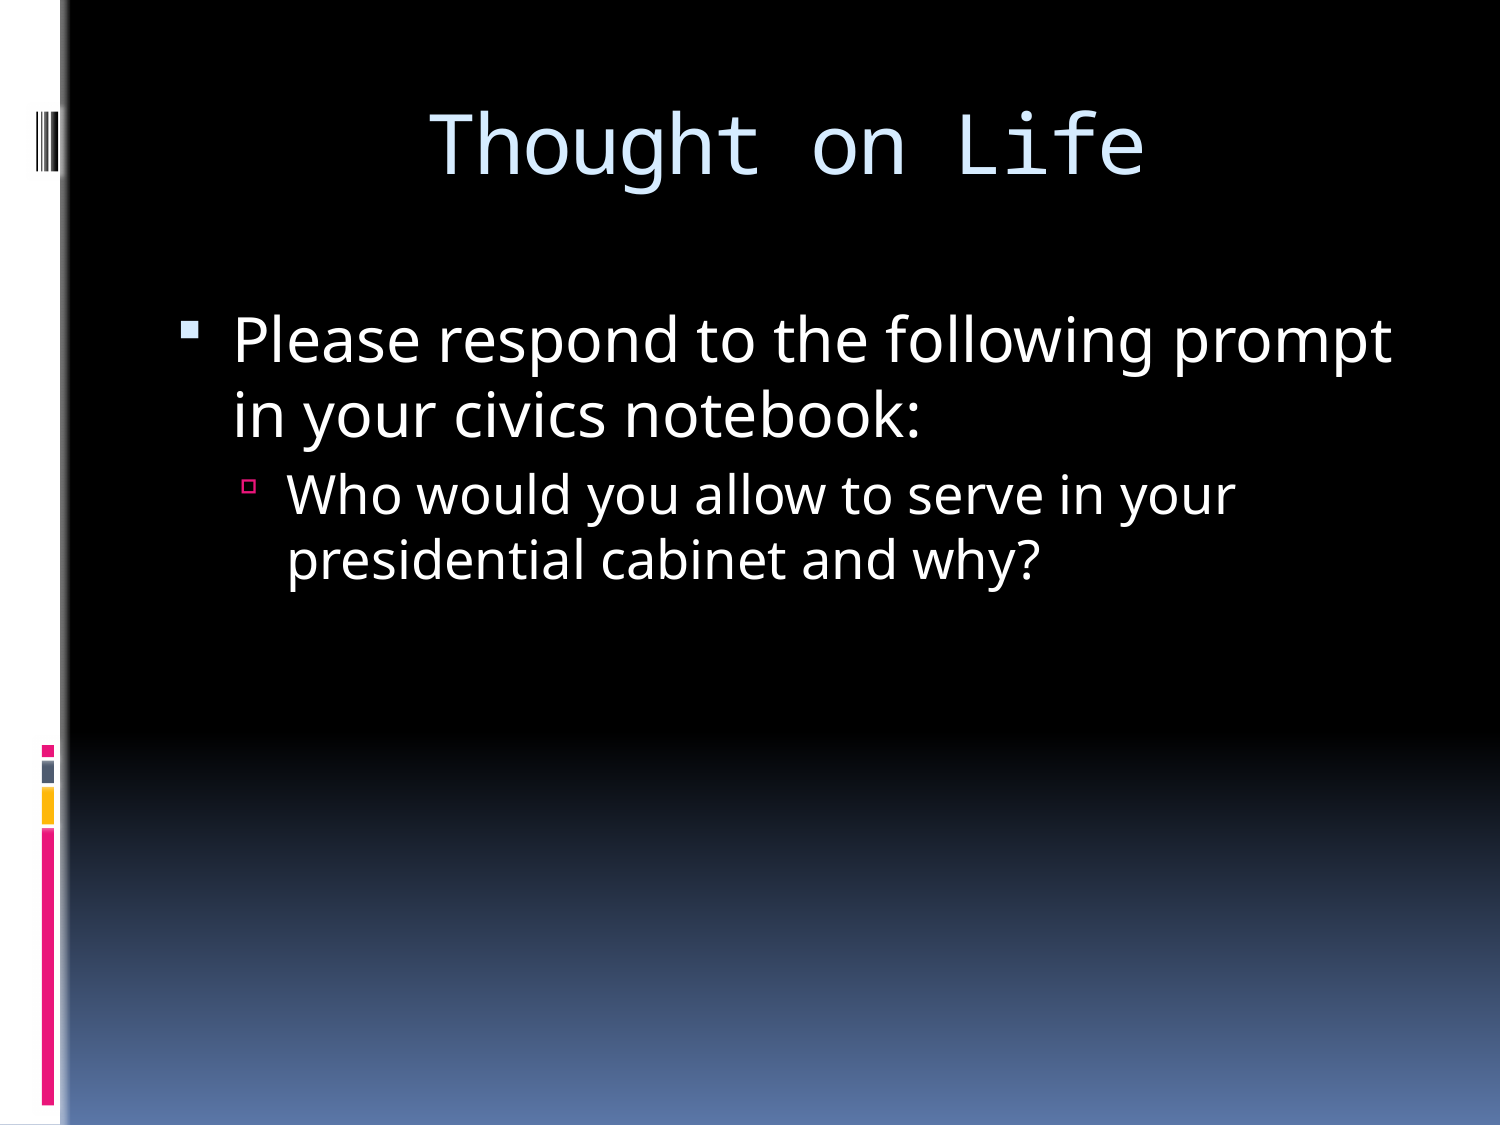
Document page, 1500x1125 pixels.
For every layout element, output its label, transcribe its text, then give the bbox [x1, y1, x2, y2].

list Please respond to the following prompt in your civics notebook: Who would you allow to serve in your presidential cabinet and why? [150, 292, 1425, 1043]
title Thought on Life [150, 83, 1425, 234]
